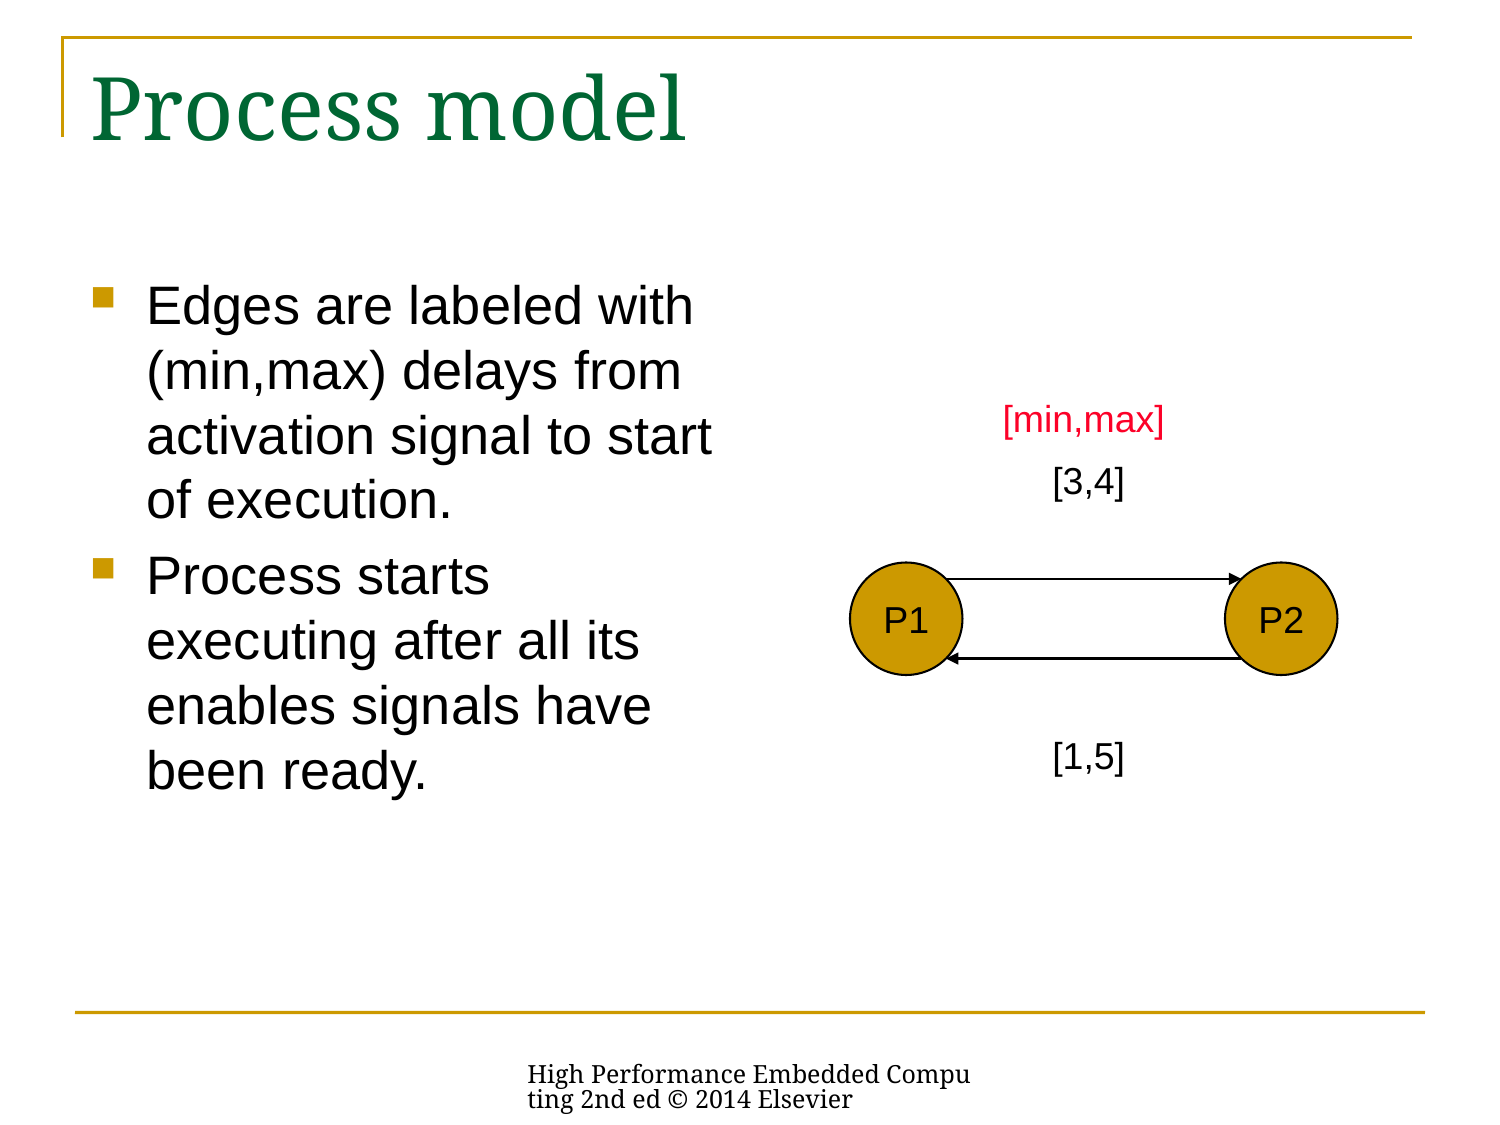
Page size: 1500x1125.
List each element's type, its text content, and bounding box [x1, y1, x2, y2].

text_box [min,max] [987, 387, 1180, 448]
title Process model [75, 45, 1425, 233]
text_box [3,4] [1098, 449, 1141, 510]
text_box [1,5] [1098, 724, 1141, 785]
footer High Performance Embedded Computing 2nd ed © 2014 Elsevier [512, 1025, 988, 1100]
list Edges are labeled with (min,max) delays from activation signal to start of execution. Process starts executing after all its enables signals have been ready. [75, 262, 738, 1006]
text_box P1 [849, 562, 963, 676]
text_box [1,5] [1037, 724, 1088, 785]
text_box P2 [1224, 562, 1338, 676]
text_box [3,4] [1037, 449, 1088, 510]
